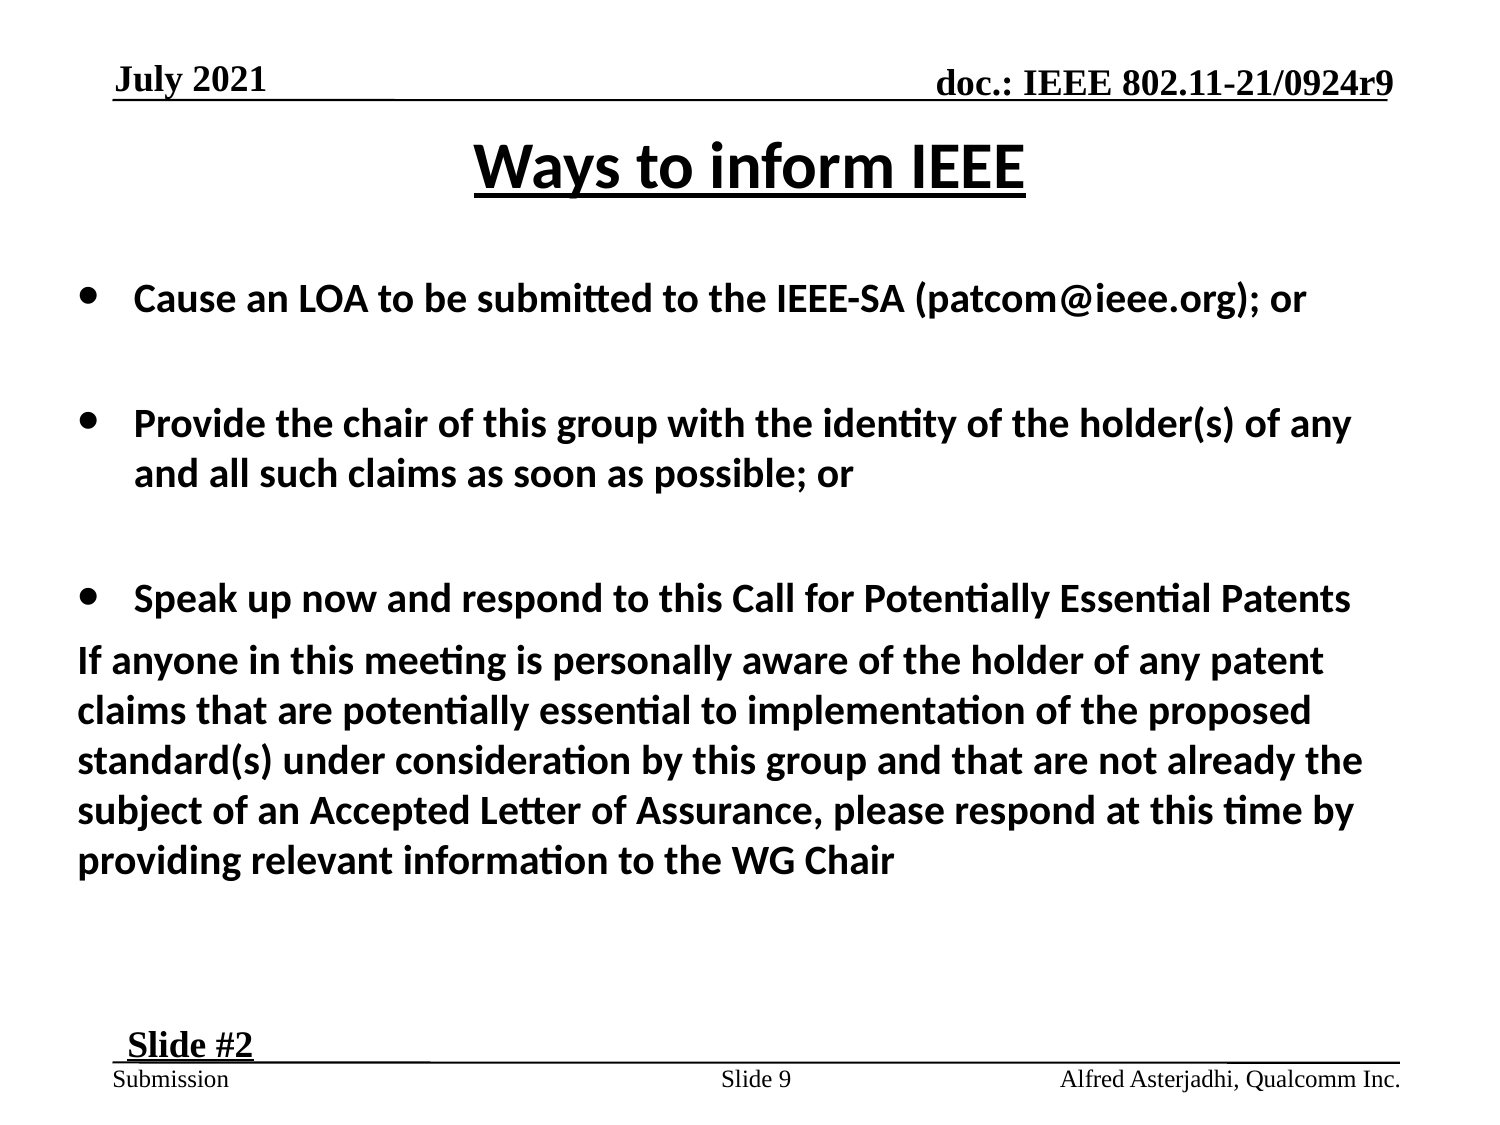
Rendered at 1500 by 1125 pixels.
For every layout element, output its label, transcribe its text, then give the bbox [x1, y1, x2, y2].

title Ways to inform IEEE [112, 74, 1388, 250]
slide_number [114, 54, 493, 100]
footer Alfred Asterjadhi, Qualcomm Inc. [878, 1061, 1402, 1093]
slide_number Slide 9 [712, 1061, 800, 1123]
list Cause an LOA to be submitted to the IEEE-SA (patcom@ieee.org); or Provide the chair of this group with the identity of the holder(s) of any and all such claims as soon as possible; or Speak up now and respond to this Call for Potentially Essential Patents If anyone in this meeting is personally aware of the holder of any patent claims that are potentially essential to implementation of the proposed standard(s) under consideration by this group and that are not already the subject of an Accepted Letter of Assurance, please respond at this time by providing relevant information to the WG Chair [62, 262, 1438, 938]
text_box Slide #2 [112, 1012, 269, 1073]
